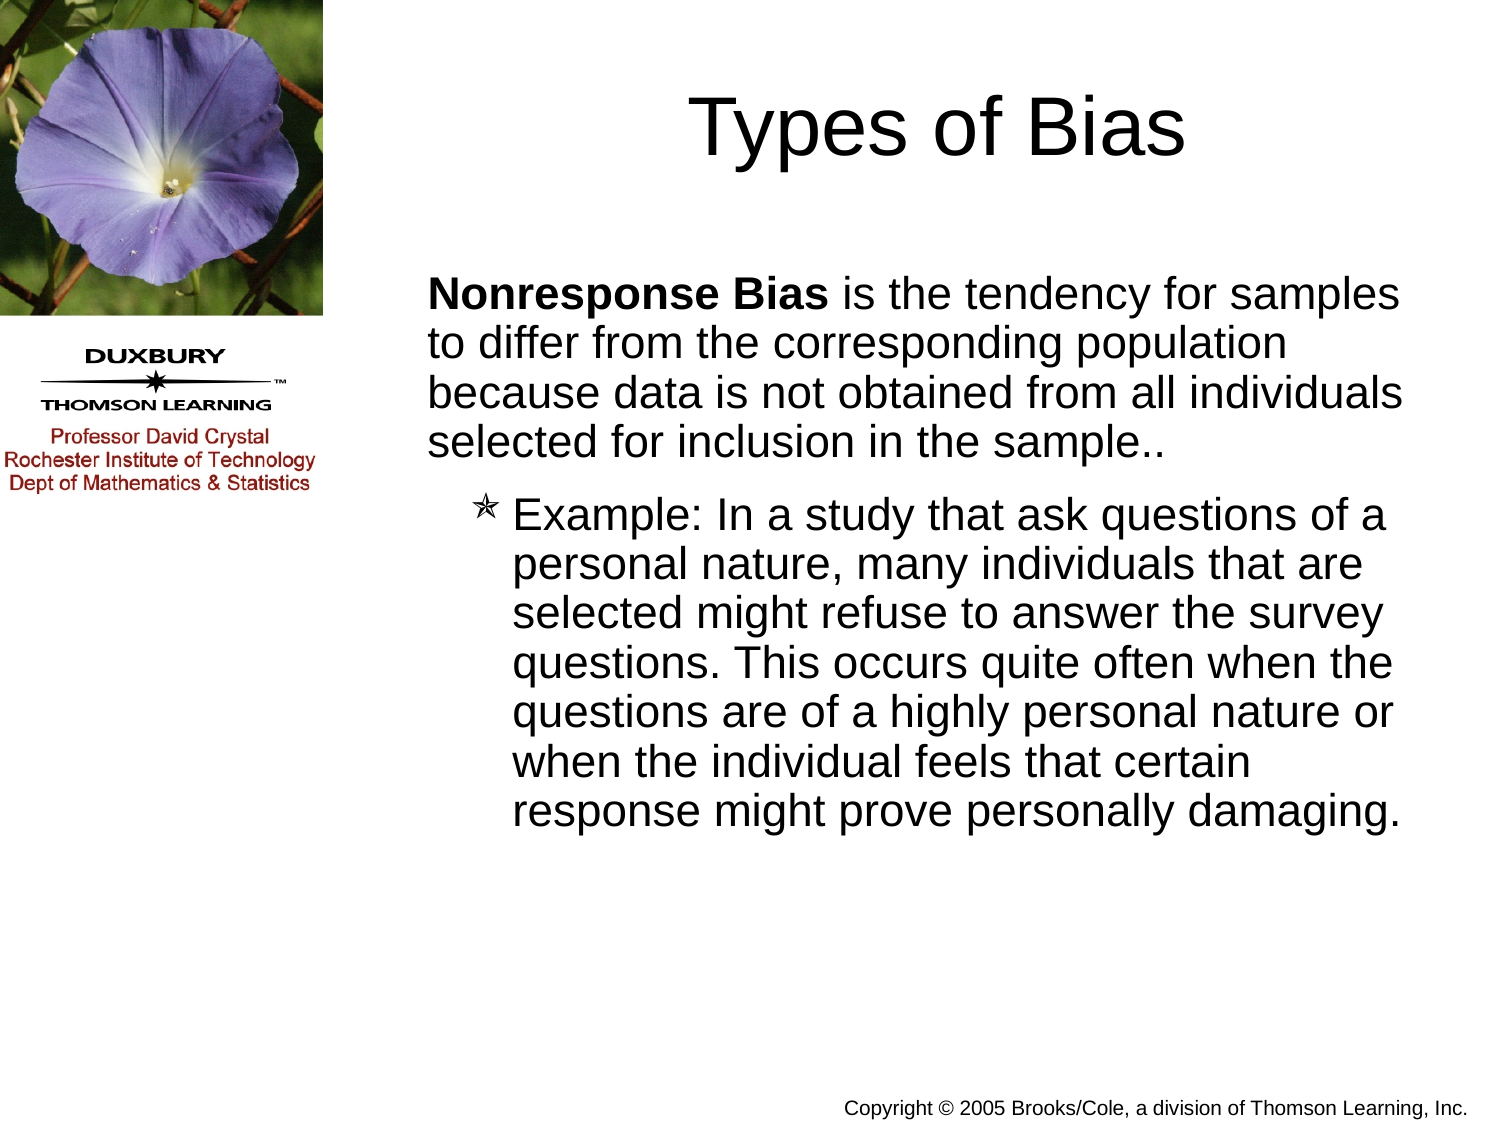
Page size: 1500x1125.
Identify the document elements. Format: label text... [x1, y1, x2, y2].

picture [0, 0, 323, 499]
title Types of Bias [424, 24, 1451, 221]
list Nonresponse Bias is the tendency for samples to differ from the corresponding population because data is not obtained from all individuals selected for inclusion in the sample.. Example: In a study that ask questions of a personal nature, many individuals that are selected might refuse to answer the survey questions. This occurs quite often when the questions are of a highly personal nature or when the individual feels that certain response might prove personally damaging. [412, 262, 1451, 993]
